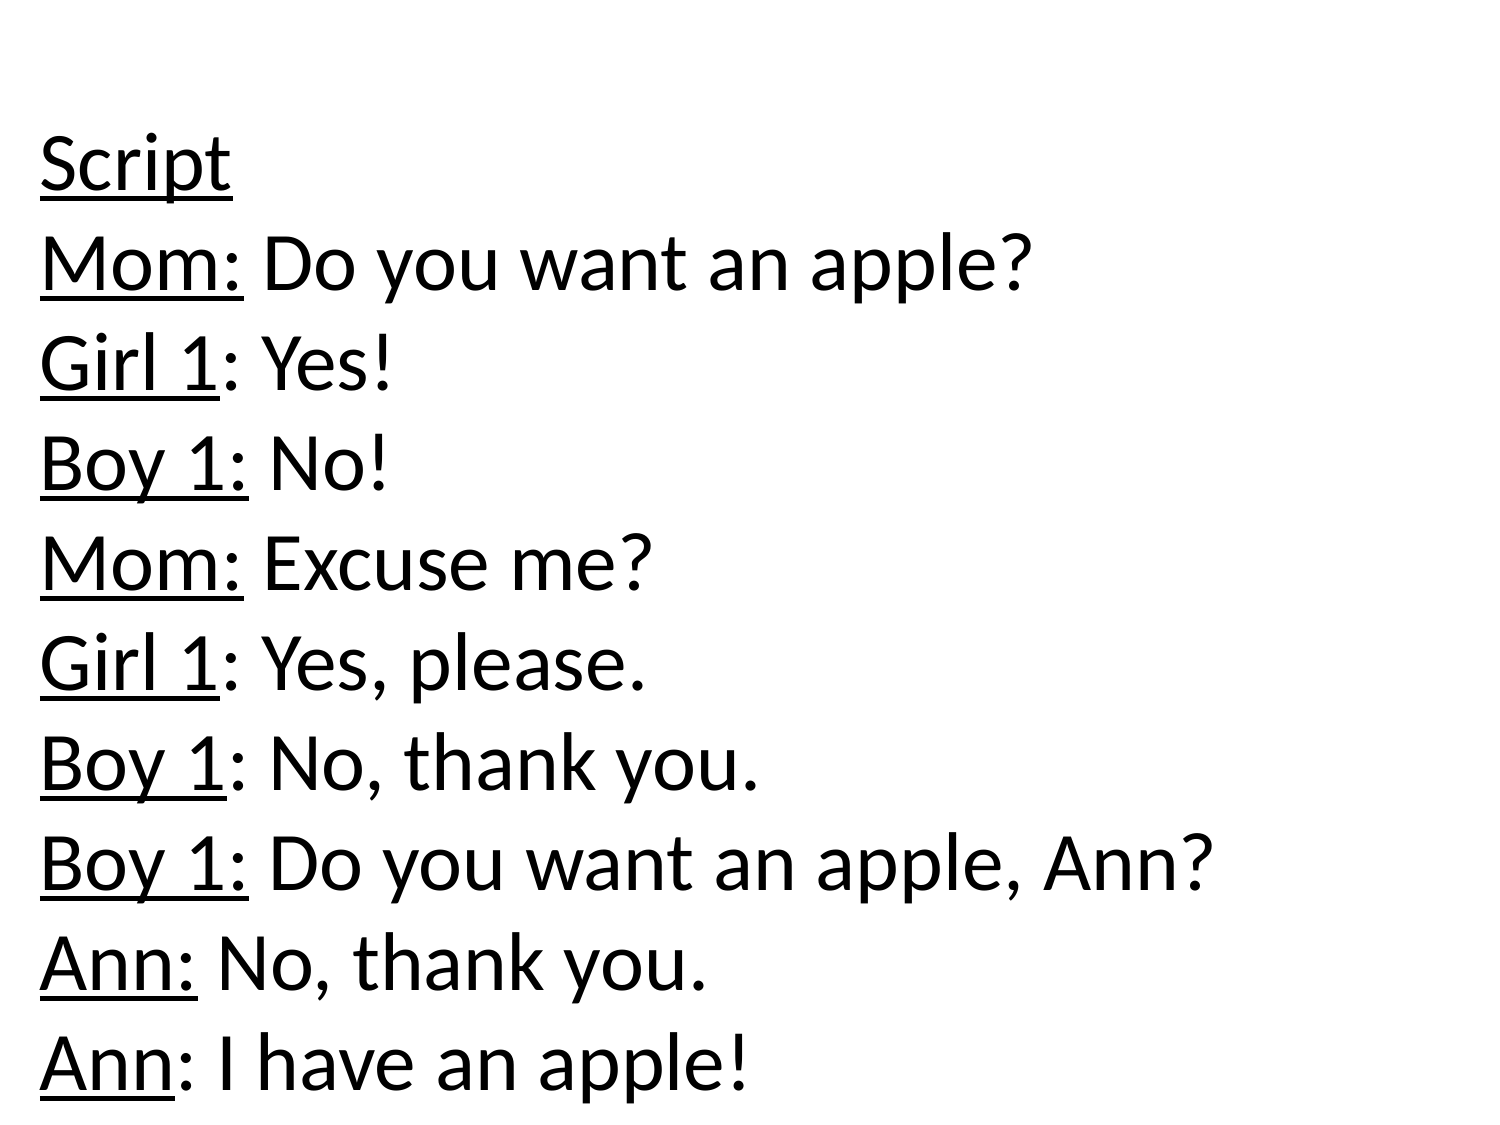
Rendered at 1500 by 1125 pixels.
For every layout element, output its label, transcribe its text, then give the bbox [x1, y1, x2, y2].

text_box Script Mom: Do you want an apple? Girl 1: Yes! Boy 1: No! Mom: Excuse me? Girl 1: Yes, please. Boy 1: No, thank you. Boy 1: Do you want an apple, Ann? Ann: No, thank you. Ann: I have an apple! [24, 0, 1500, 1115]
